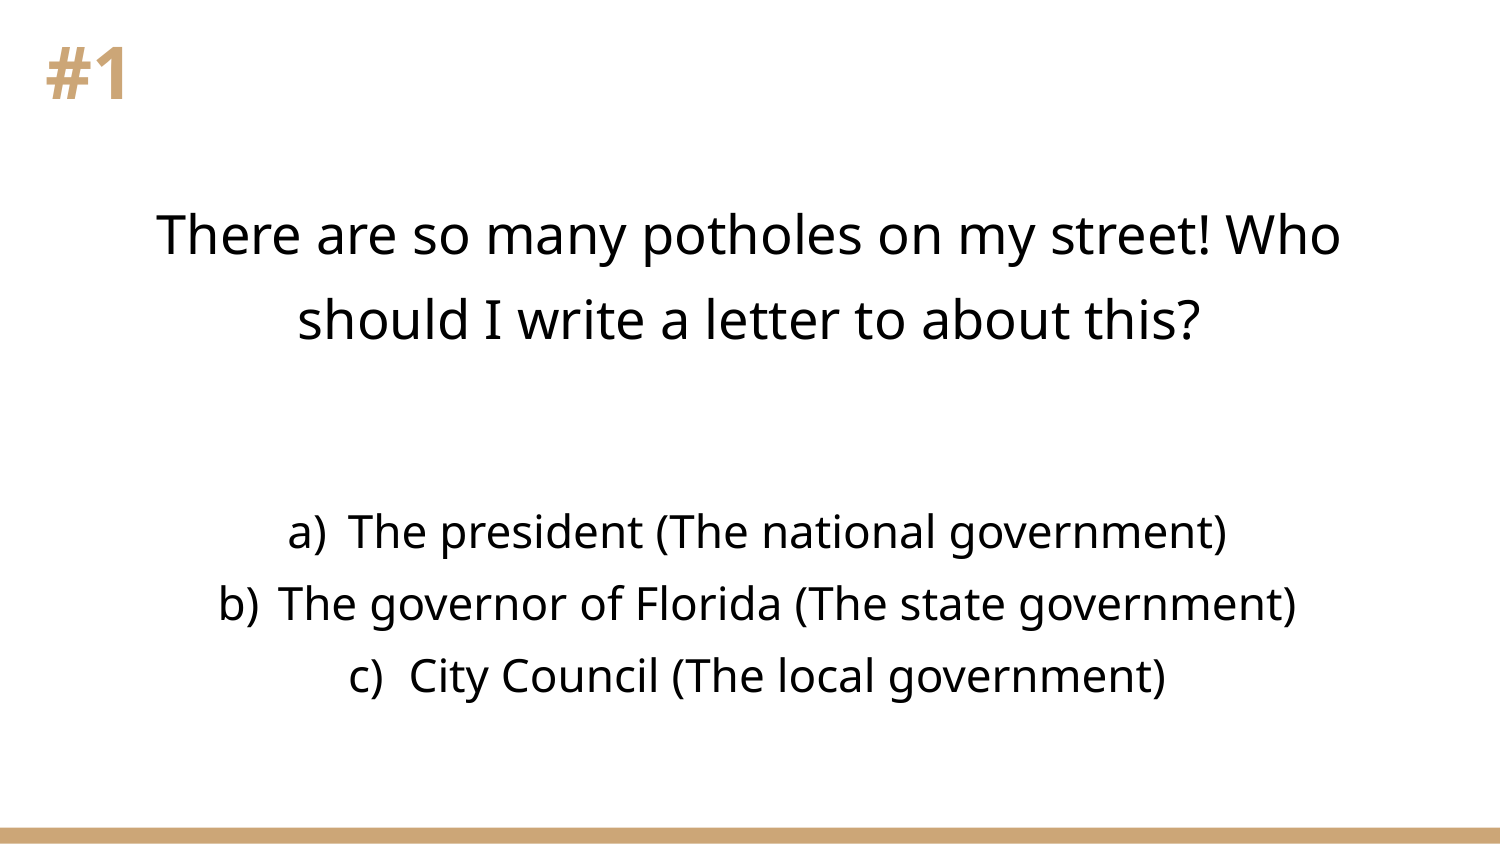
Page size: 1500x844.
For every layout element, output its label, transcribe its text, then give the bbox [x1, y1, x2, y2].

list There are so many potholes on my street! Who should I write a letter to about this? The president (The national government) The governor of Florida (The state government) City Council (The local government) [51, 152, 1449, 740]
text_box #1 [30, 11, 167, 129]
